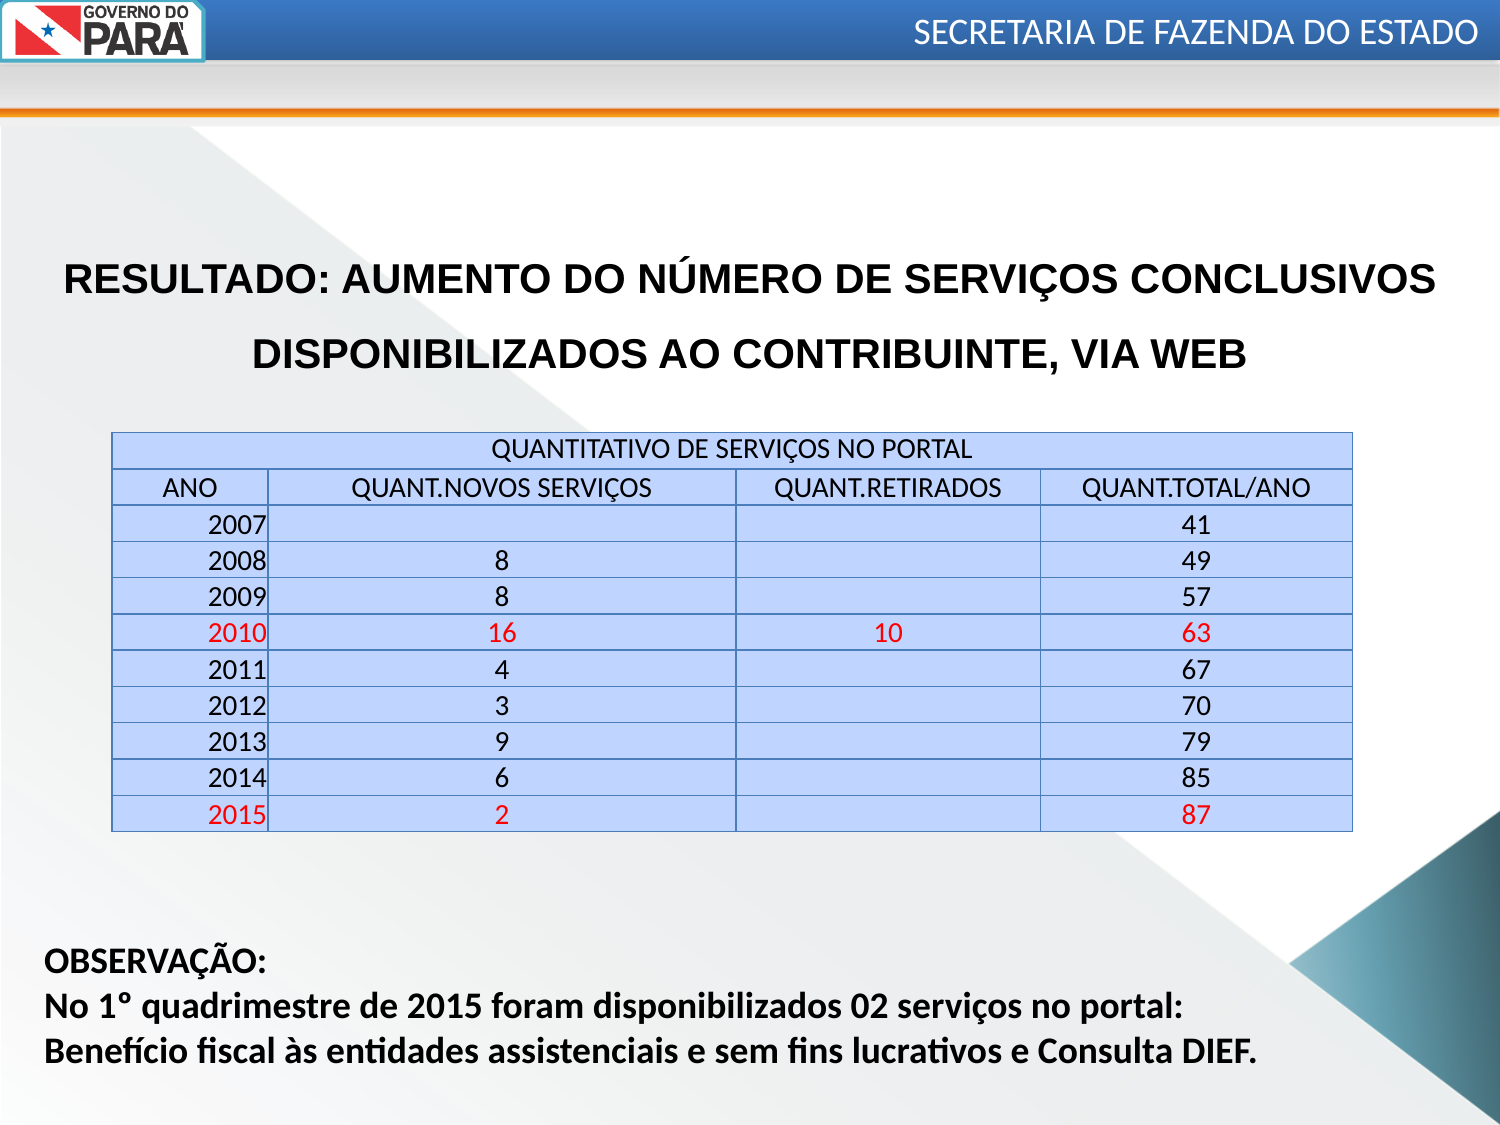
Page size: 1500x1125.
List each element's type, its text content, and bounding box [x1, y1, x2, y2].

table_cell [269, 506, 735, 541]
table_cell QUANT.RETIRADOS [737, 470, 1040, 504]
table_cell 3 [269, 687, 735, 722]
table_cell [737, 506, 1040, 541]
table_cell 2007 [113, 506, 267, 541]
table_cell [737, 760, 1040, 795]
table_cell 10 [737, 615, 1040, 649]
table_cell 6 [269, 760, 735, 795]
table_header QUANTITATIVO DE SERVIÇOS NO PORTAL [113, 433, 1352, 468]
table_cell 2008 [113, 542, 267, 577]
table_cell [737, 796, 1040, 831]
table_cell 2010 [113, 615, 267, 649]
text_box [0, 0, 204, 61]
table_cell 67 [1041, 651, 1352, 686]
table_cell [737, 687, 1040, 722]
table_cell QUANT.TOTAL/ANO [1041, 470, 1352, 504]
table_cell 49 [1041, 542, 1352, 577]
table_cell 70 [1041, 687, 1352, 722]
table_cell 2015 [113, 796, 267, 831]
table_cell ANO [113, 470, 267, 504]
text_box SECRETARIA DE FAZENDA DO ESTADO [205, 0, 1500, 60]
table_cell 16 [269, 615, 735, 649]
picture [0, 60, 1500, 1125]
table_cell 2012 [113, 687, 267, 722]
table_cell 9 [269, 723, 735, 758]
table_cell 2009 [113, 578, 267, 613]
table_cell 2013 [113, 723, 267, 758]
table_cell 2014 [113, 760, 267, 795]
table_cell [737, 542, 1040, 577]
table_cell [737, 578, 1040, 613]
text_box RESULTADO: AUMENTO DO NÚMERO DE SERVIÇOS CONCLUSIVOS DISPONIBILIZADOS AO CONTRIBUINTE, VIA WEB [16, 219, 1484, 385]
table_cell 8 [269, 542, 735, 577]
table_cell 2011 [113, 651, 267, 686]
table_cell 8 [269, 578, 735, 613]
table_cell 57 [1041, 578, 1352, 613]
table_cell 79 [1041, 723, 1352, 758]
text_box OBSERVAÇÃO: No 1º quadrimestre de 2015 foram disponibilizados 02 serviços no portal: Benefício fiscal às entidades assistenciais e sem fins lucrativos e Consulta DIEF. [29, 928, 1329, 1079]
table_cell [737, 651, 1040, 686]
table_cell 2 [269, 796, 735, 831]
table_cell 87 [1041, 796, 1352, 831]
table_cell 4 [269, 651, 735, 686]
table_cell 41 [1041, 506, 1352, 541]
table_cell QUANT.NOVOS SERVIÇOS [269, 470, 735, 504]
table_cell 63 [1041, 615, 1352, 649]
table_cell [737, 723, 1040, 758]
table_cell 85 [1041, 760, 1352, 795]
